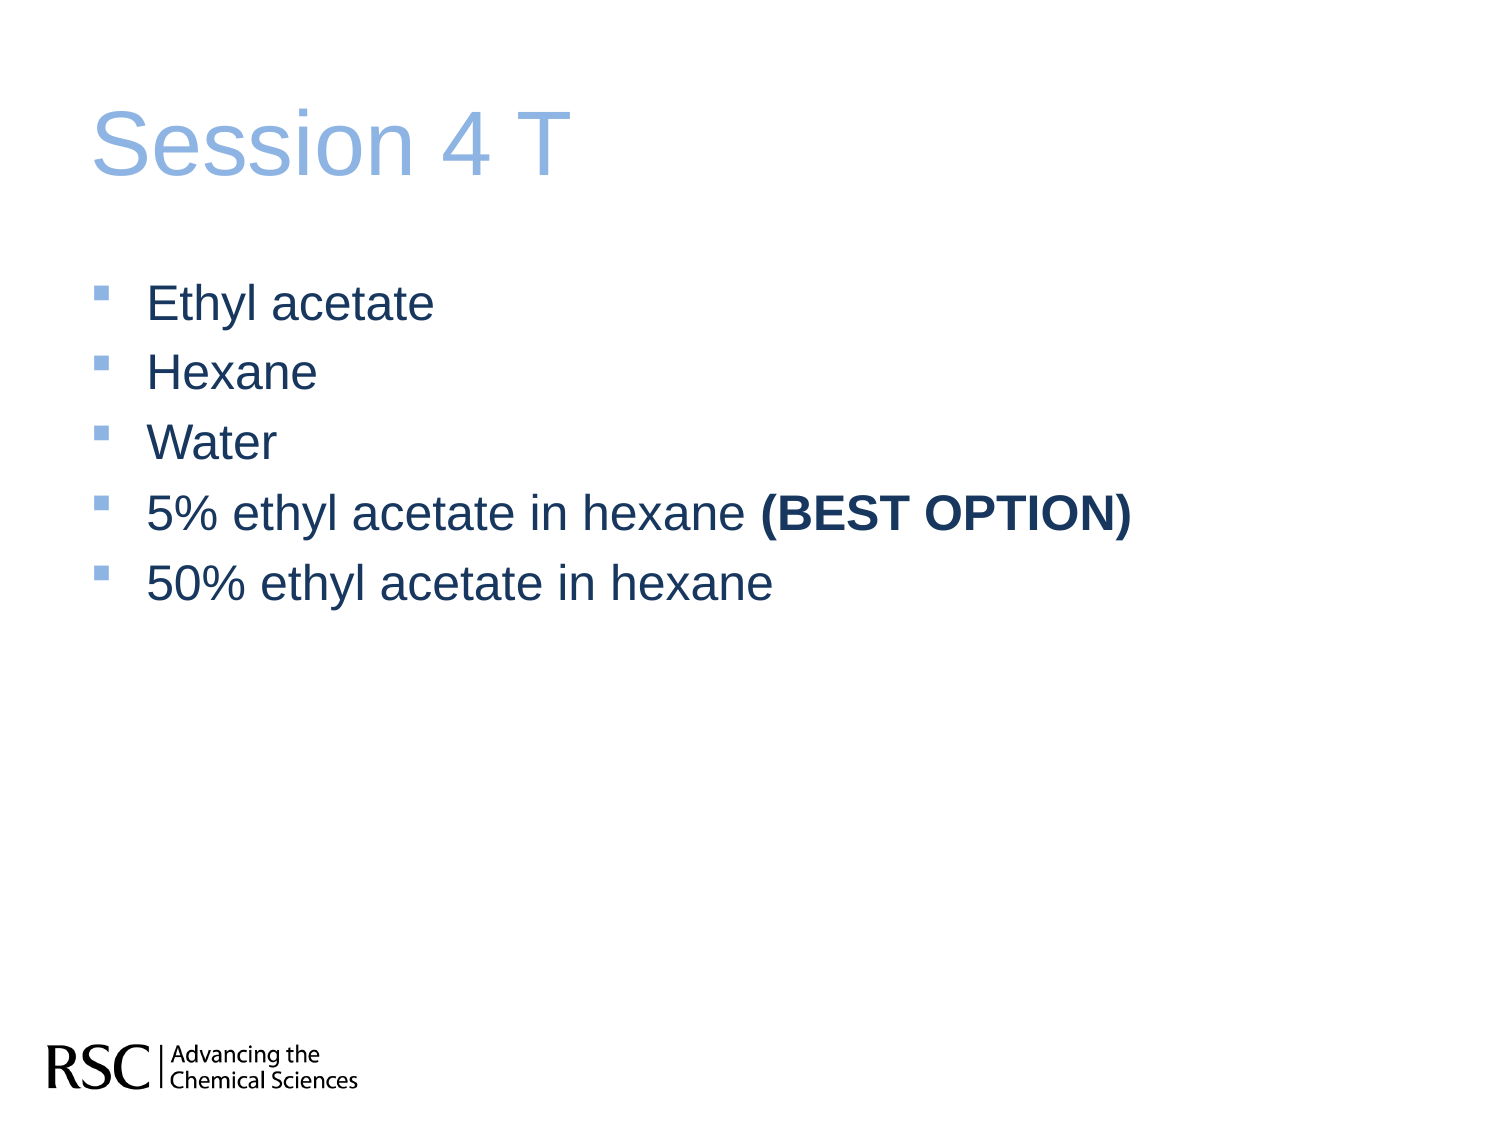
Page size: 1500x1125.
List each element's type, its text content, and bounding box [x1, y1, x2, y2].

list Ethyl acetate Hexane Water 5% ethyl acetate in hexane (BEST OPTION) 50% ethyl acetate in hexane [75, 262, 1425, 1005]
title Session 4 T [75, 45, 1425, 233]
